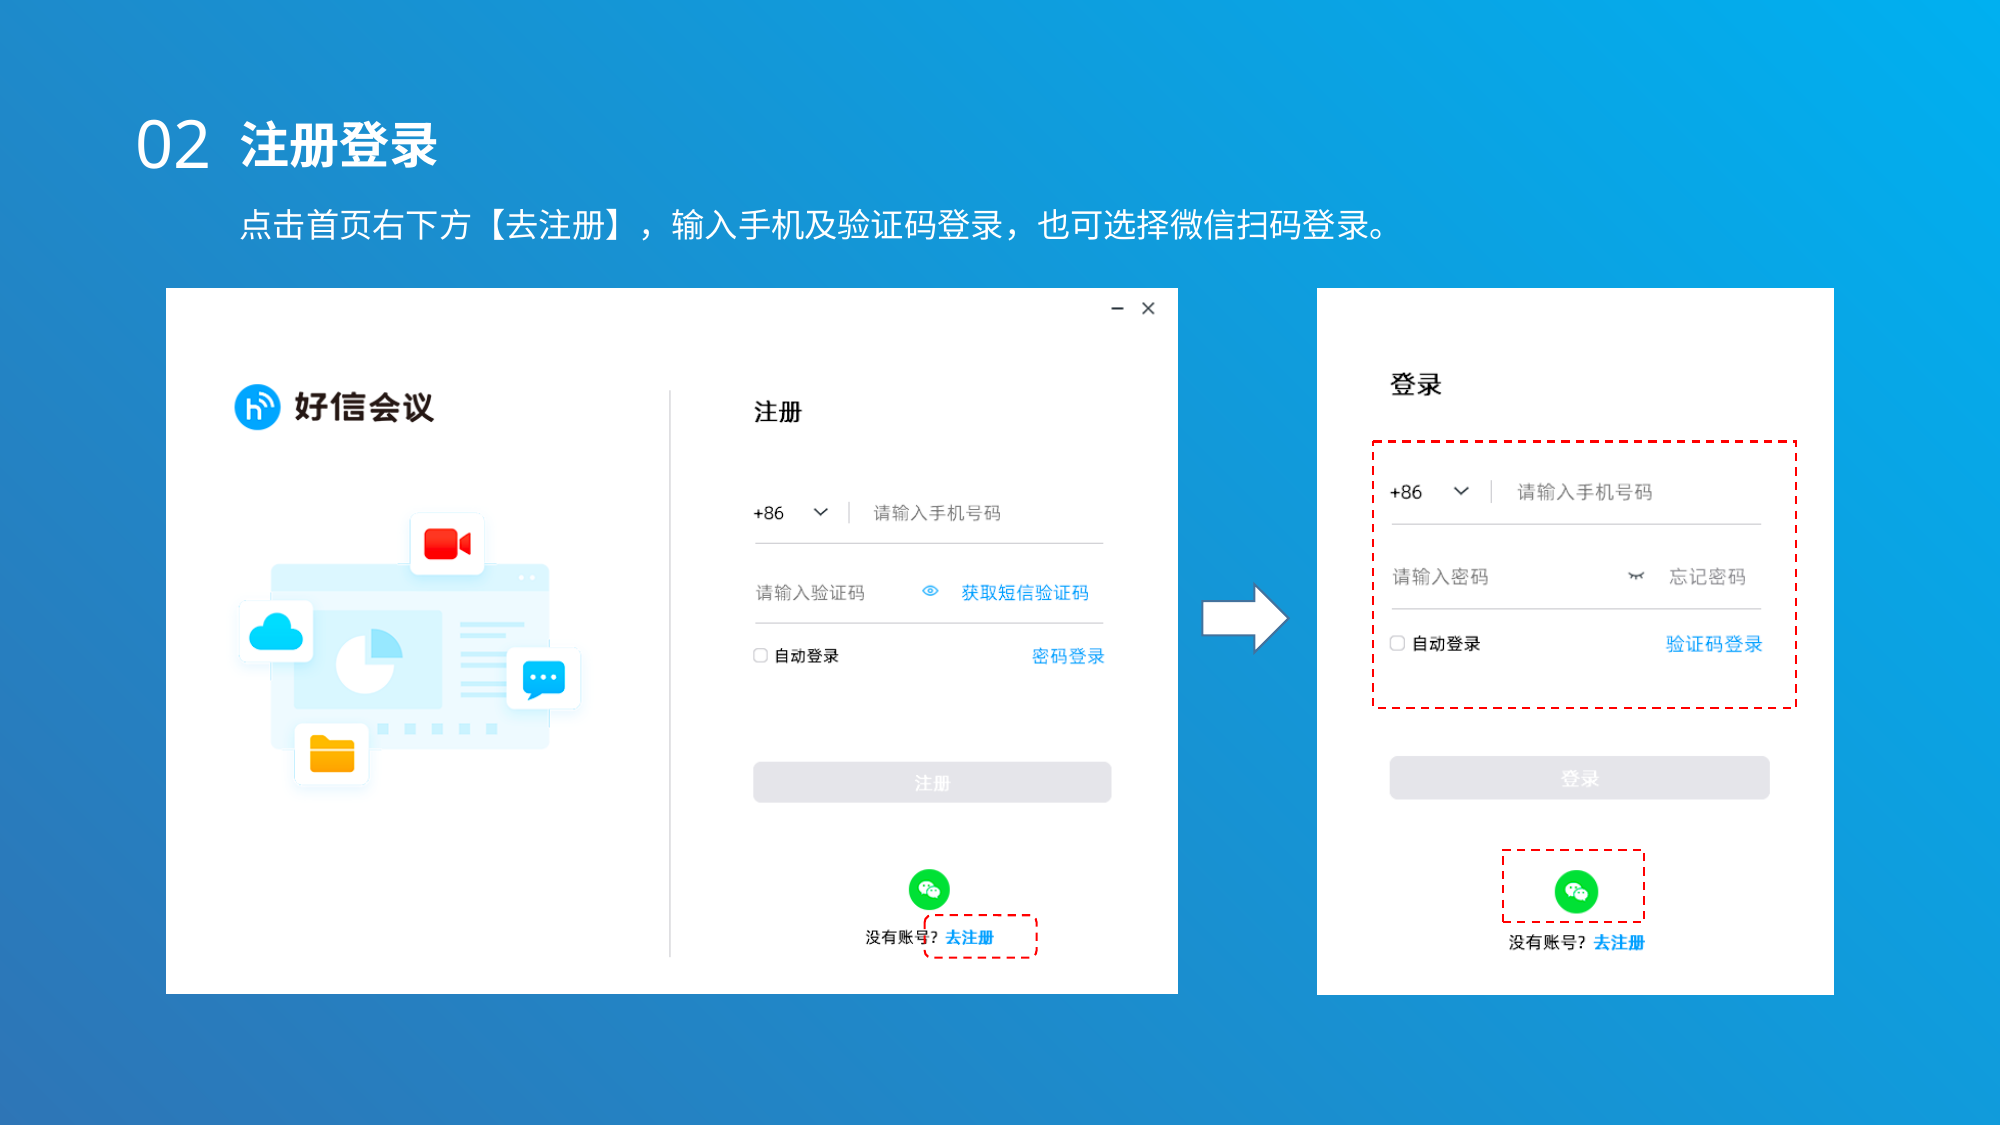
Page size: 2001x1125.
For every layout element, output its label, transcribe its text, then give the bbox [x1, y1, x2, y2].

picture [166, 288, 1178, 994]
text_box 02 [91, 94, 256, 189]
text_box 注册登录 [225, 105, 455, 181]
text_box [1201, 581, 1291, 655]
text_box 点击首页右下方【去注册】，输入手机及验证码登录，也可选择微信扫码登录。 [224, 196, 1693, 252]
picture [1317, 289, 1833, 995]
